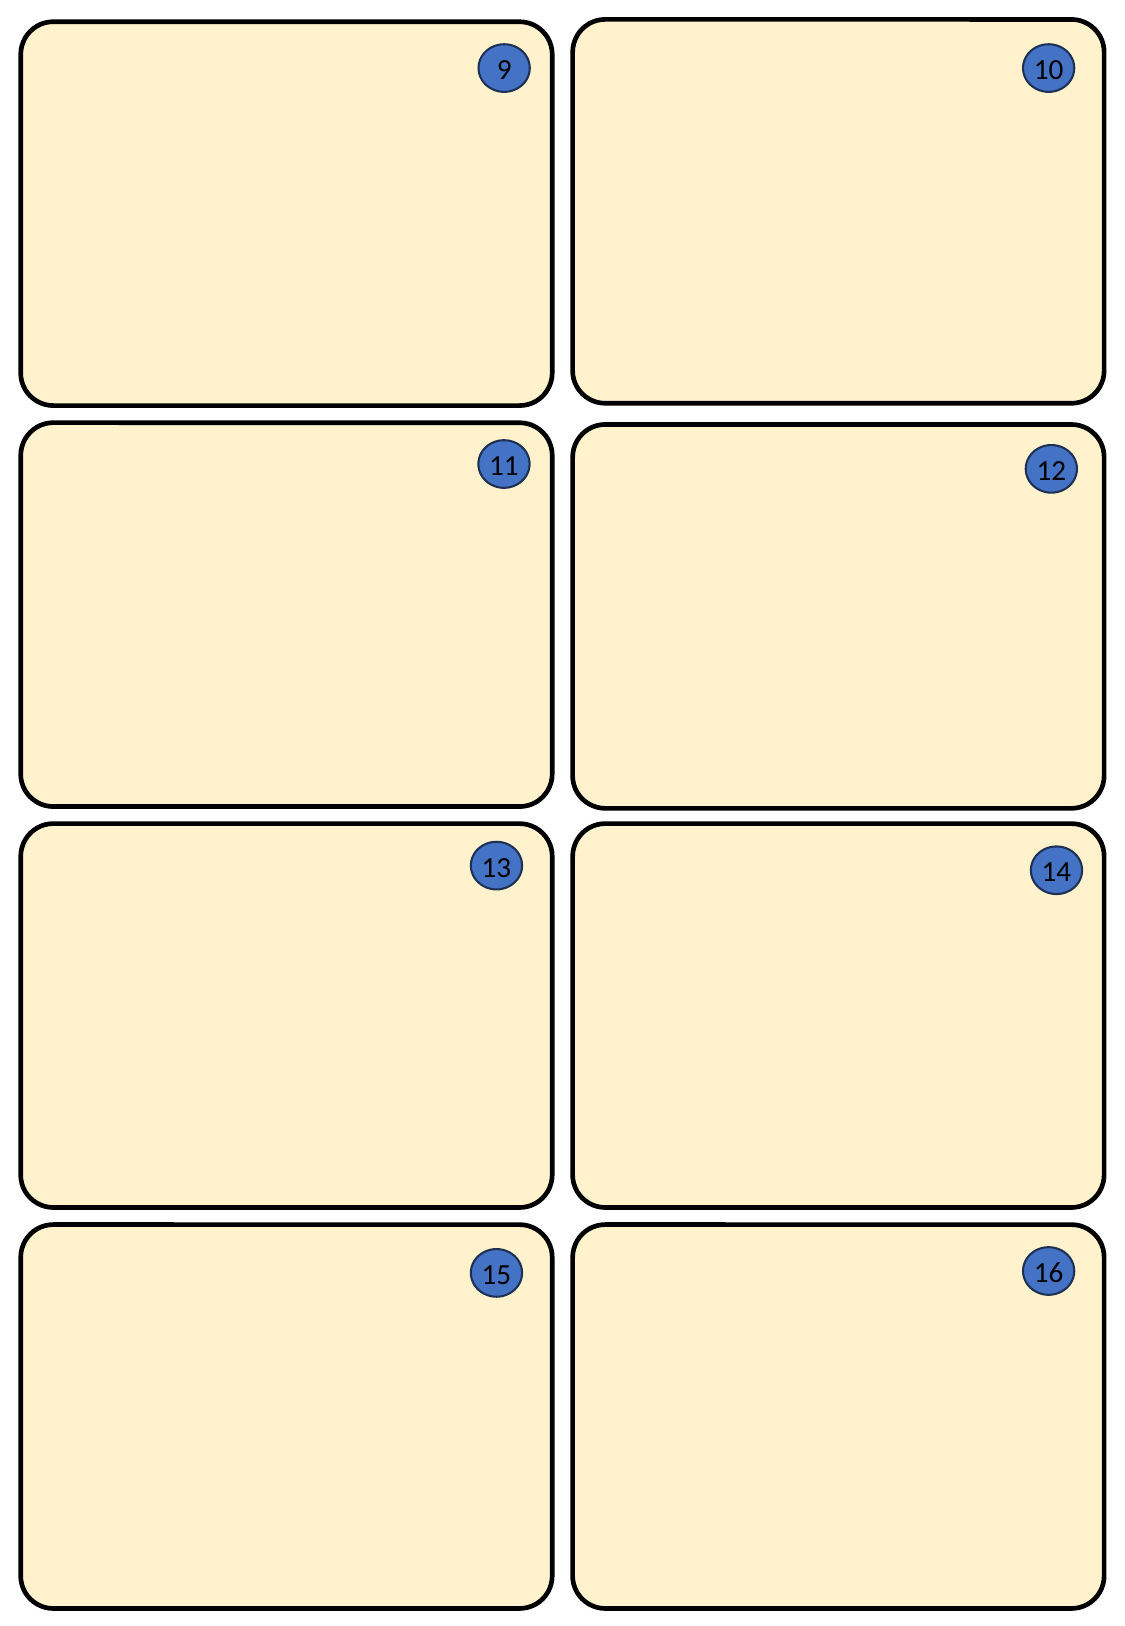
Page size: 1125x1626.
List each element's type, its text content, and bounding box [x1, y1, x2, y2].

text_box 14 [1029, 845, 1084, 896]
text_box 16 [1021, 1246, 1076, 1296]
text_box 10 [1021, 43, 1076, 93]
text_box 11 [477, 439, 531, 489]
text_box [571, 18, 1106, 405]
text_box [571, 1223, 1106, 1610]
text_box [571, 423, 1106, 810]
text_box 9 [477, 43, 531, 93]
text_box [571, 822, 1106, 1209]
text_box [19, 822, 554, 1209]
text_box 13 [469, 840, 524, 891]
text_box 15 [469, 1248, 524, 1298]
text_box [19, 1223, 554, 1610]
text_box 12 [1024, 444, 1079, 494]
text_box [19, 20, 554, 407]
text_box [19, 421, 554, 808]
